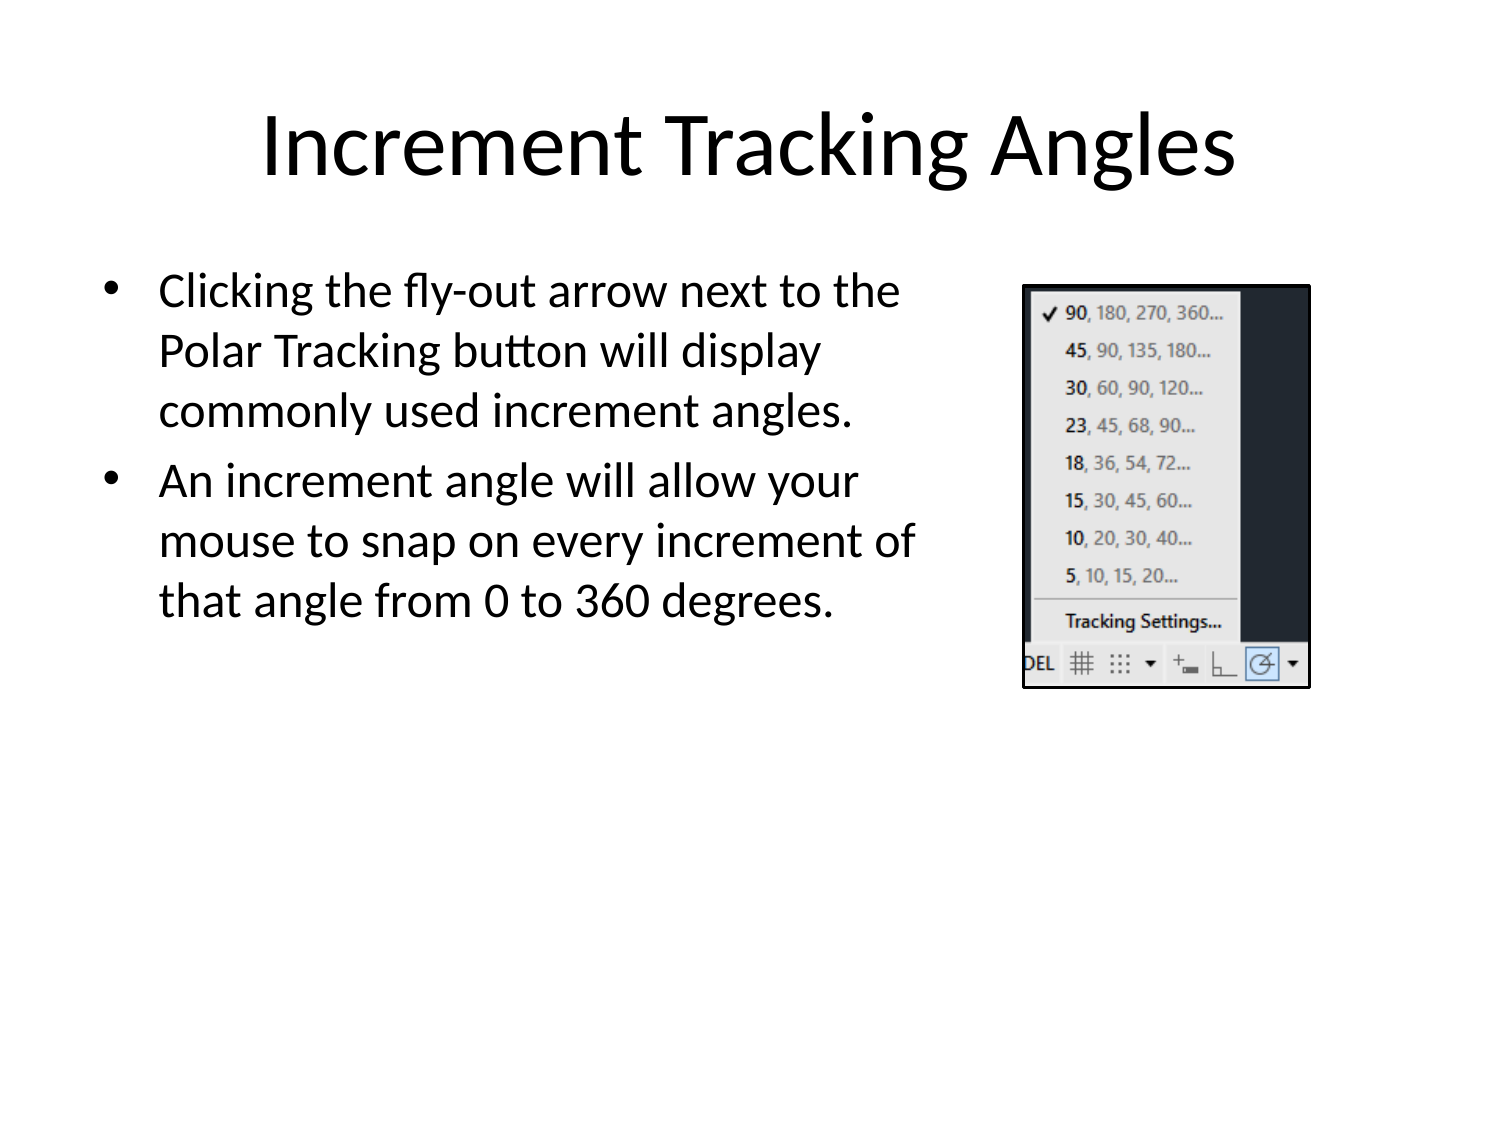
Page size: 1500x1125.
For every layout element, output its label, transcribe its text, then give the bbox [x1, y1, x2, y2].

list Clicking the fly-out arrow next to the Polar Tracking button will display commonly used increment angles. An increment angle will allow your mouse to snap on every increment of that angle from 0 to 360 degrees. [87, 249, 963, 950]
title Increment Tracking Angles [75, 45, 1425, 233]
picture [1024, 287, 1308, 687]
